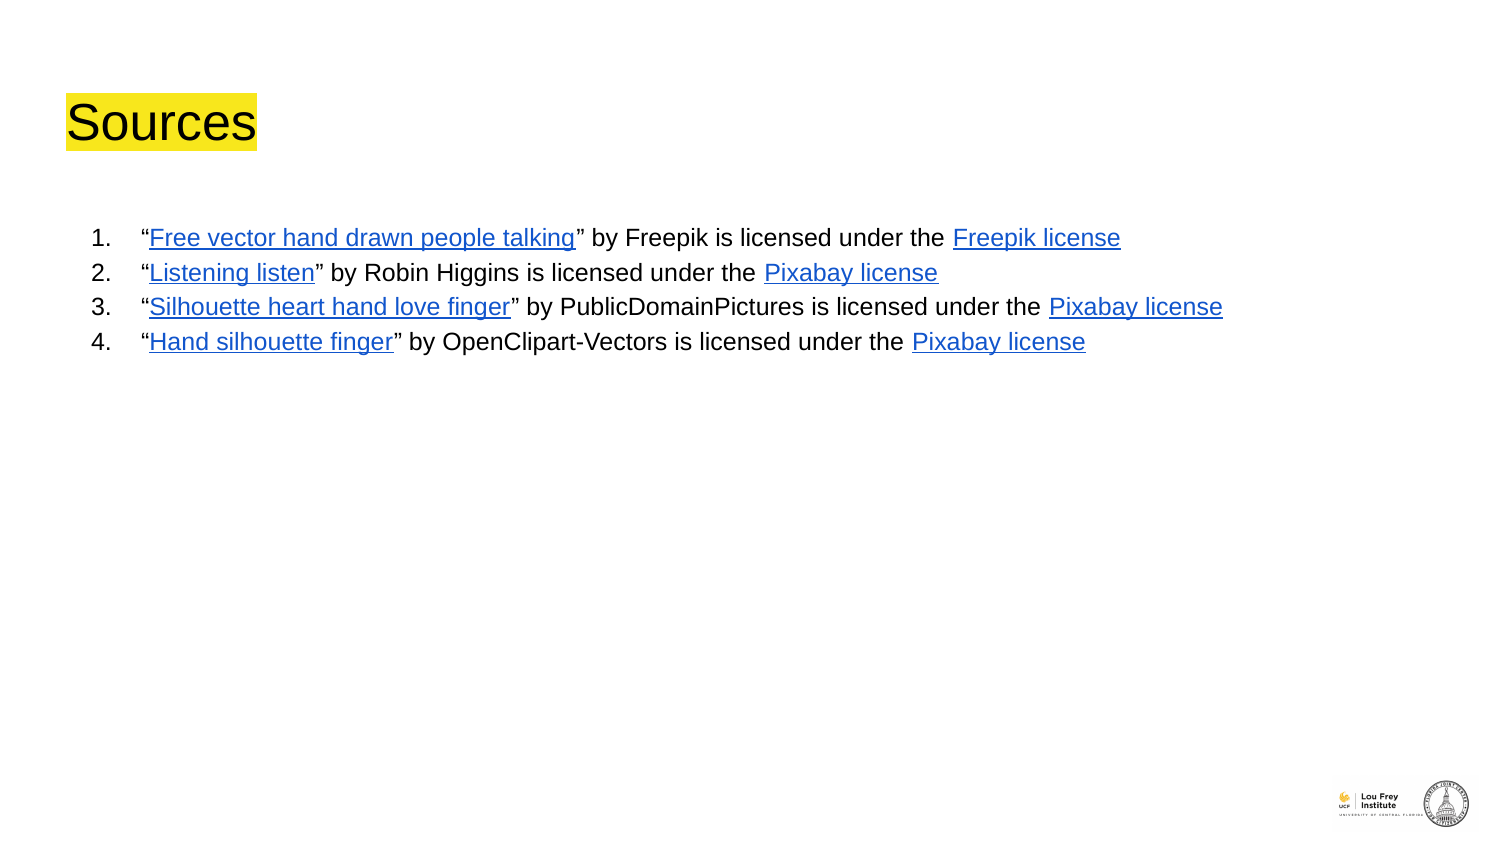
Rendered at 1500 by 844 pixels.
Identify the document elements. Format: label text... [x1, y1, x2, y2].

picture [1332, 775, 1479, 832]
title Sources [51, 72, 1449, 167]
list “Free vector hand drawn people talking” by Freepik is licensed under the Freepik license “Listening listen” by Robin Higgins is licensed under the Pixabay license “Silhouette heart hand love finger” by PublicDomainPictures is licensed under the Pixabay license “Hand silhouette finger” by OpenClipart-Vectors is licensed under the Pixabay license [51, 202, 1449, 750]
